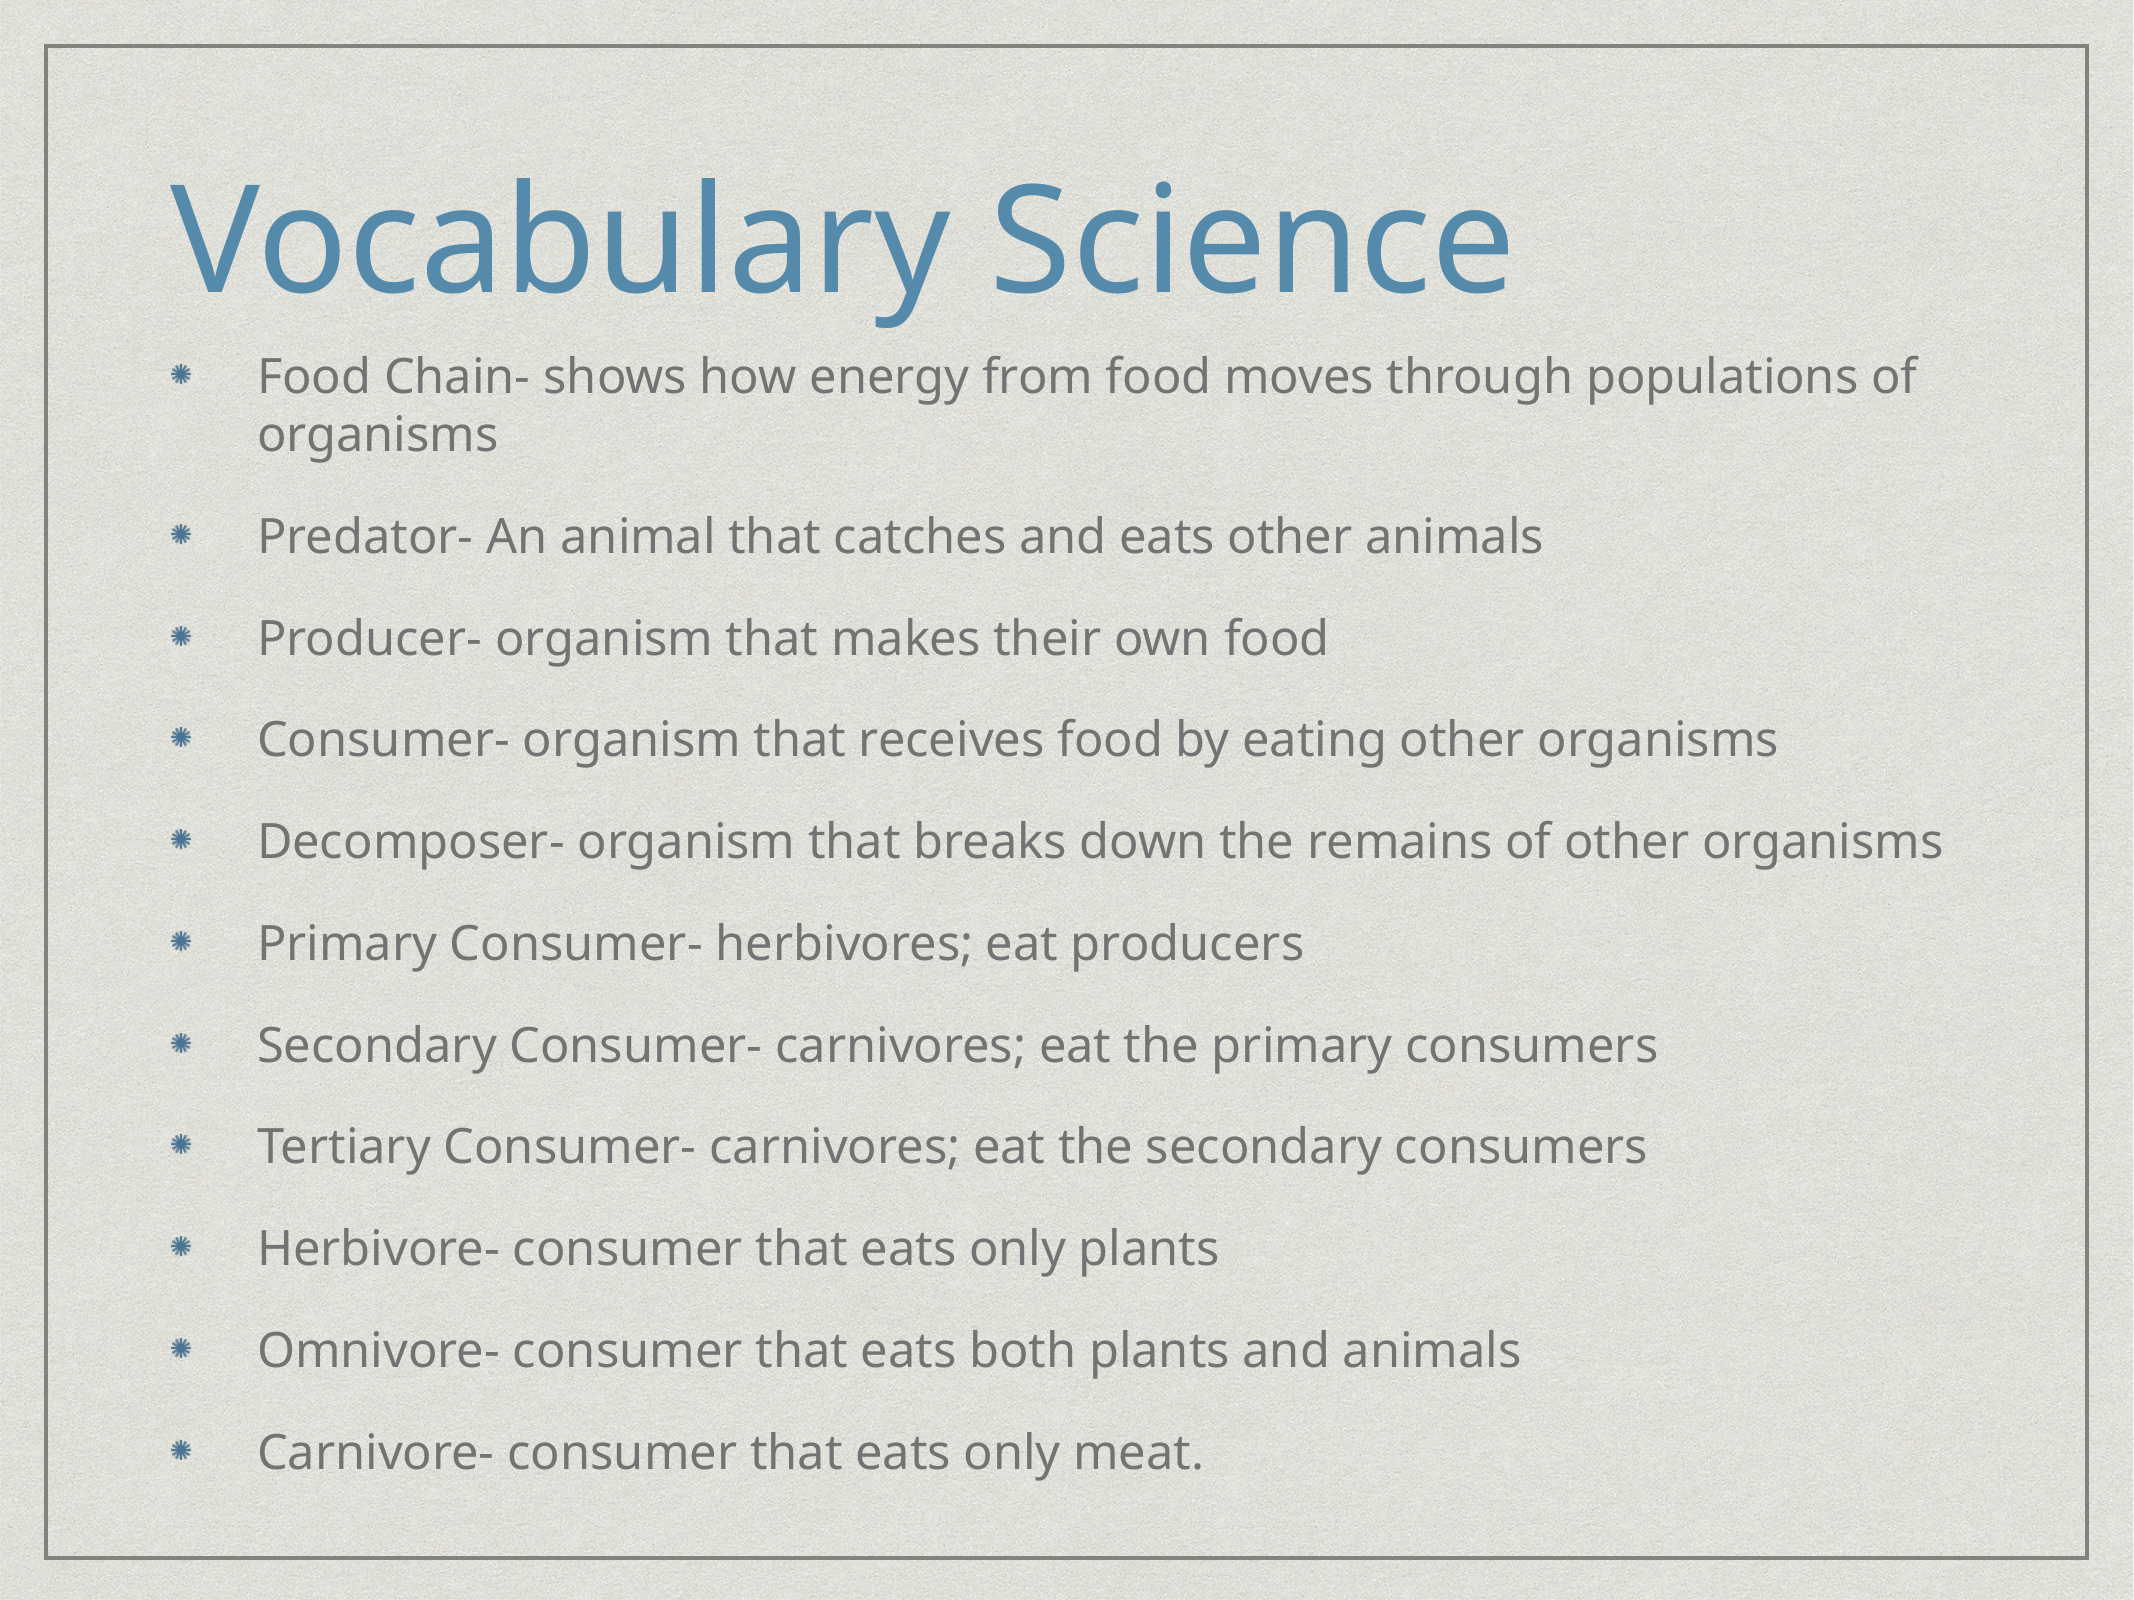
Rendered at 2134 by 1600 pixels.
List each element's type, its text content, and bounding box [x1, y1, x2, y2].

picture [0, 0, 2134, 1600]
title Vocabulary Science [170, 43, 1963, 343]
list Food Chain- shows how energy from food moves through populations of organisms Predator- An animal that catches and eats other animals Producer- organism that makes their own food Consumer- organism that receives food by eating other organisms Decomposer- organism that breaks down the remains of other organisms Primary Consumer- herbivores; eat producers Secondary Consumer- carnivores; eat the primary consumers Tertiary Consumer- carnivores; eat the secondary consumers Herbivore- consumer that eats only plants Omnivore- consumer that eats both plants and animals Carnivore- consumer that eats only meat. [170, 343, 1963, 1515]
